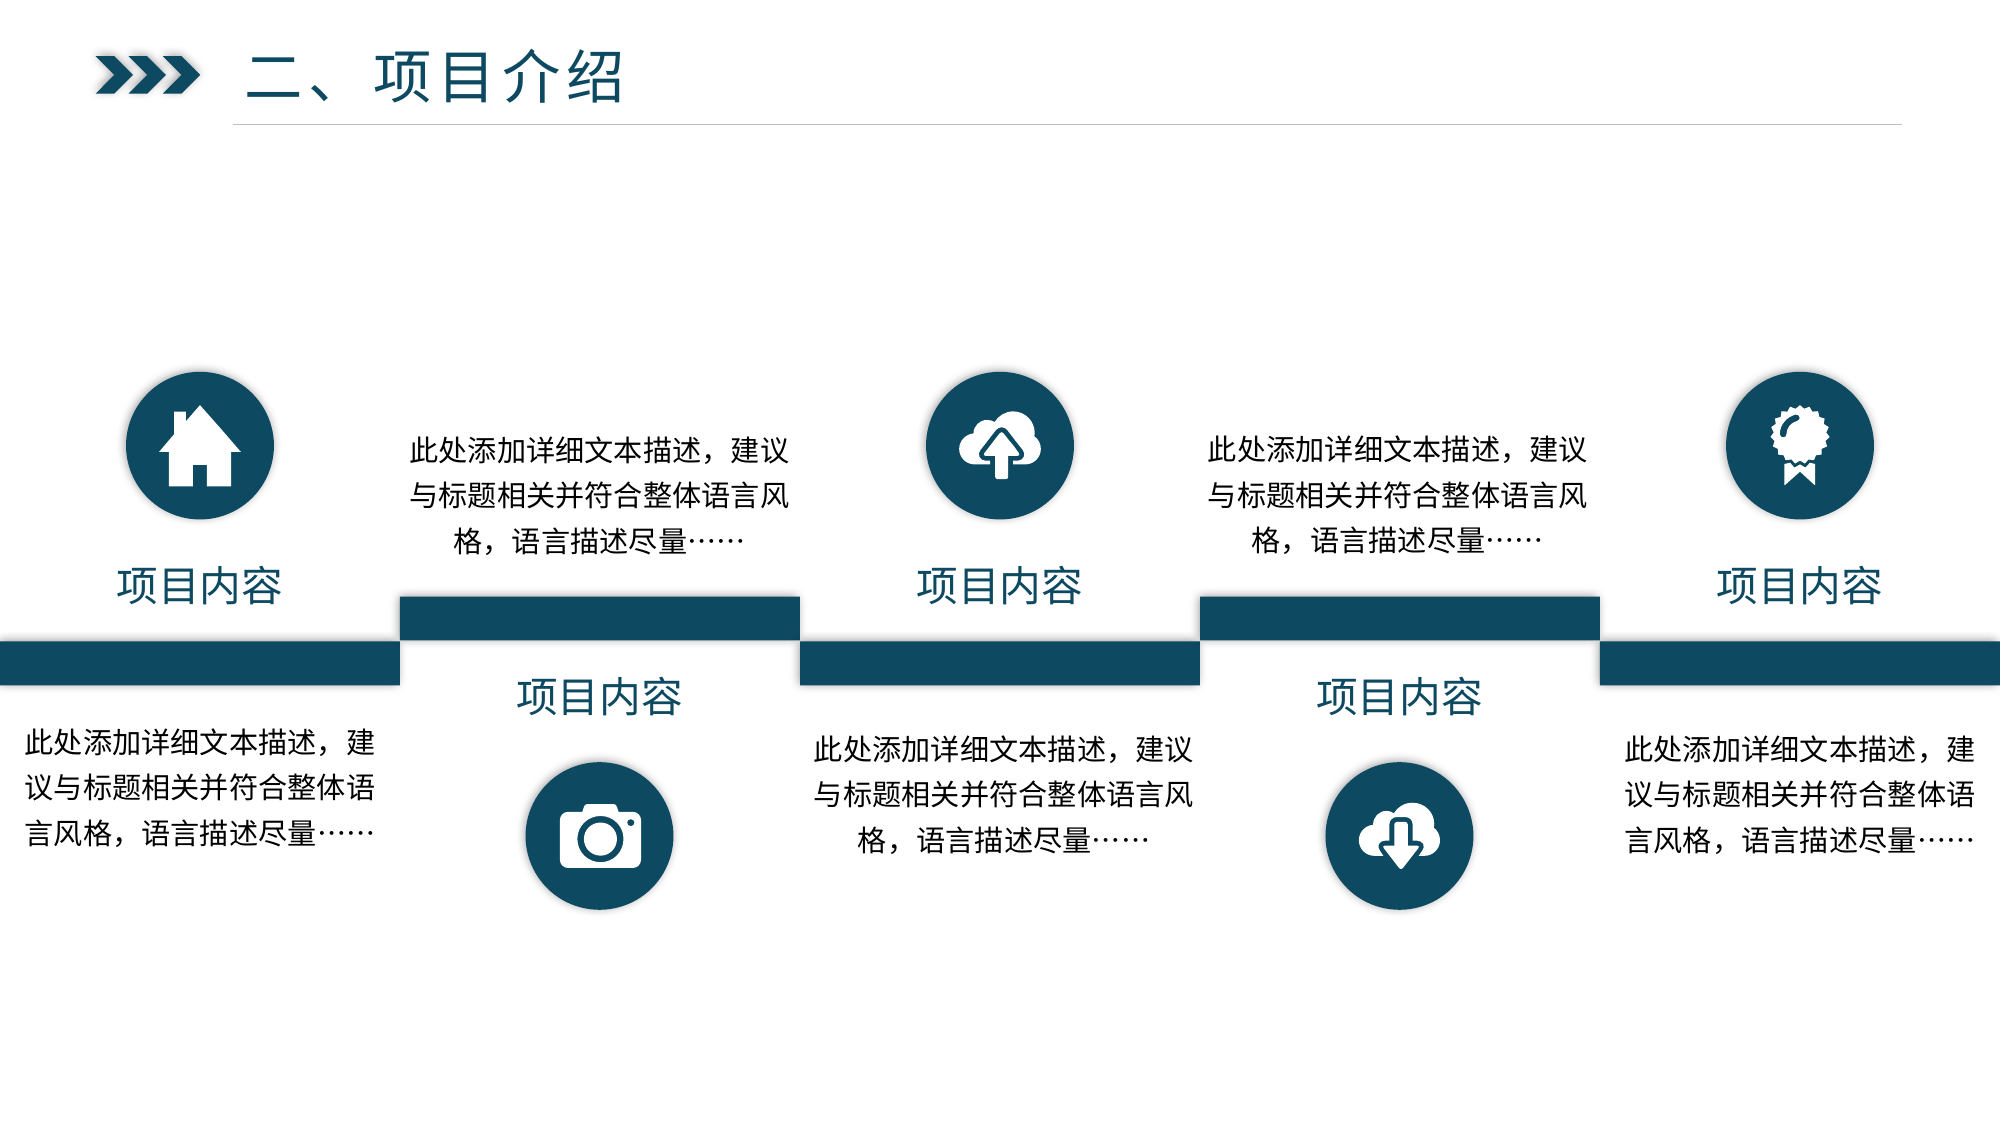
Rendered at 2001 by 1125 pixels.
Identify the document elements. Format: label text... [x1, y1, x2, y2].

text_box 二、项目介绍 [232, 34, 1104, 117]
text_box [399, 414, 800, 910]
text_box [1599, 371, 2000, 867]
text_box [0, 371, 400, 860]
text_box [1199, 413, 1600, 910]
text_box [95, 56, 201, 94]
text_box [799, 371, 1200, 867]
